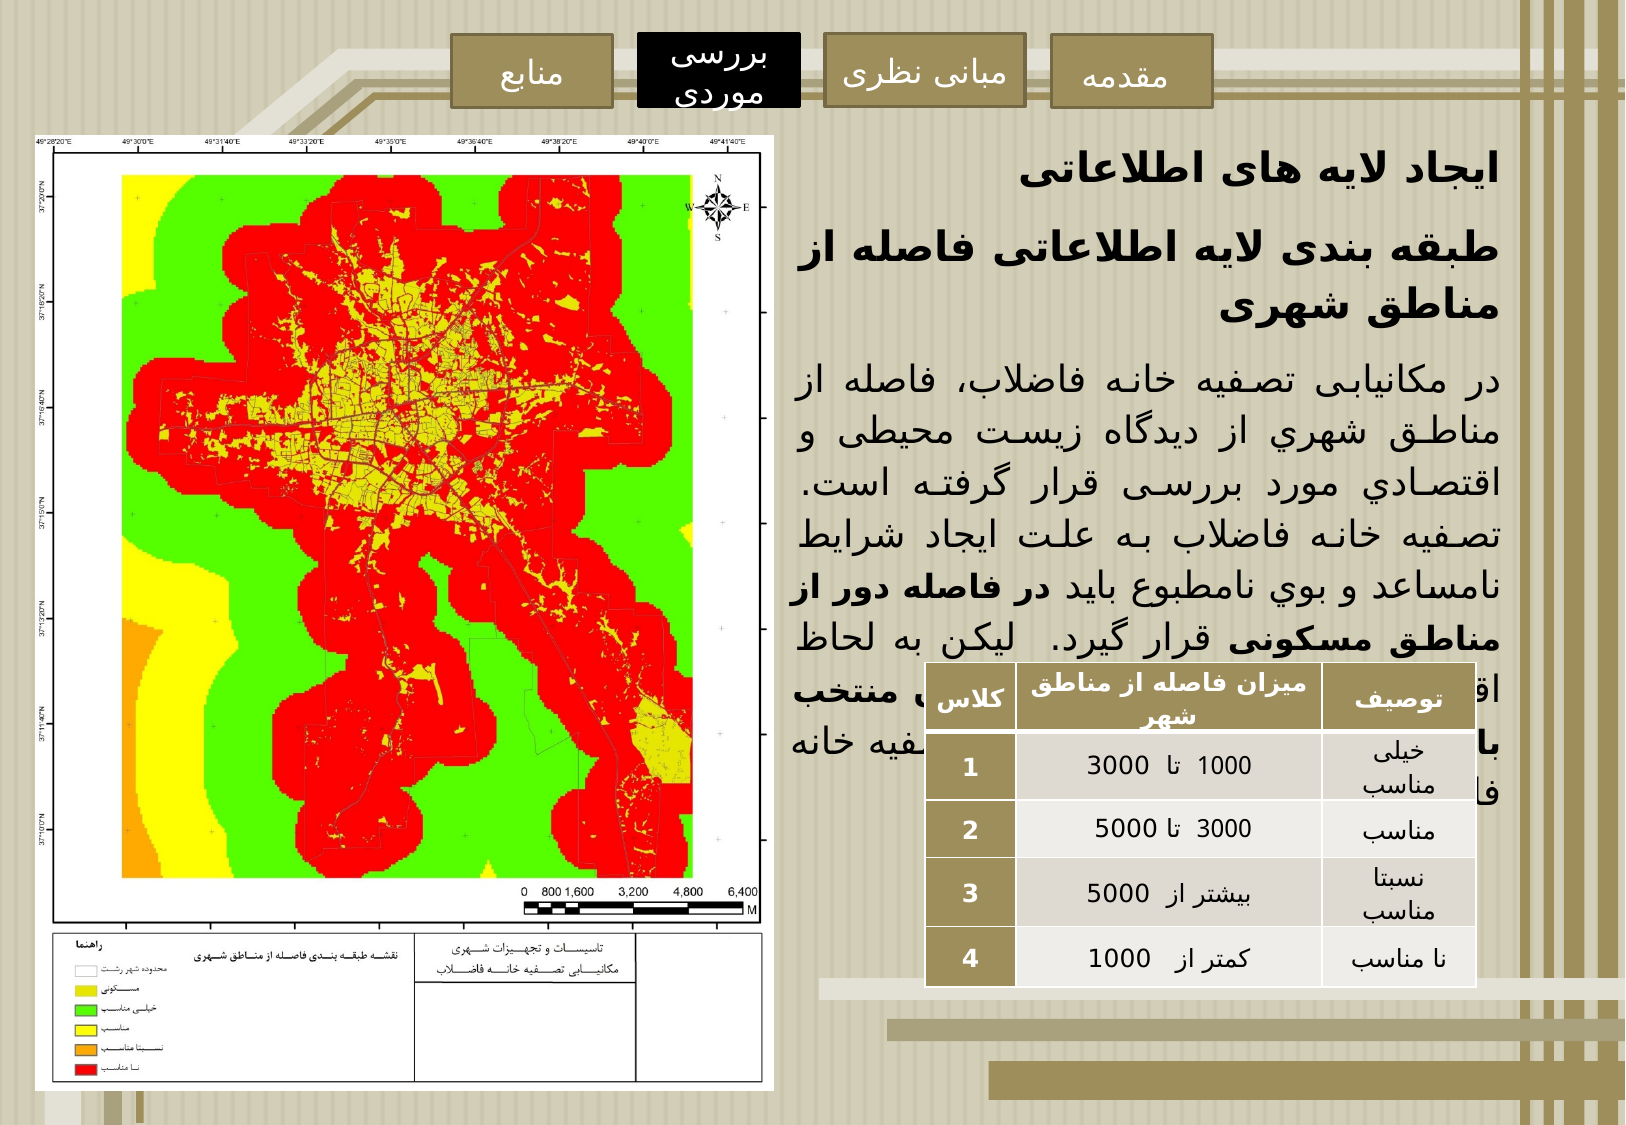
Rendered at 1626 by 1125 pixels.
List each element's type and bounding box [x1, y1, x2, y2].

text_box [8, 0, 1625, 1125]
picture [35, 135, 774, 1091]
